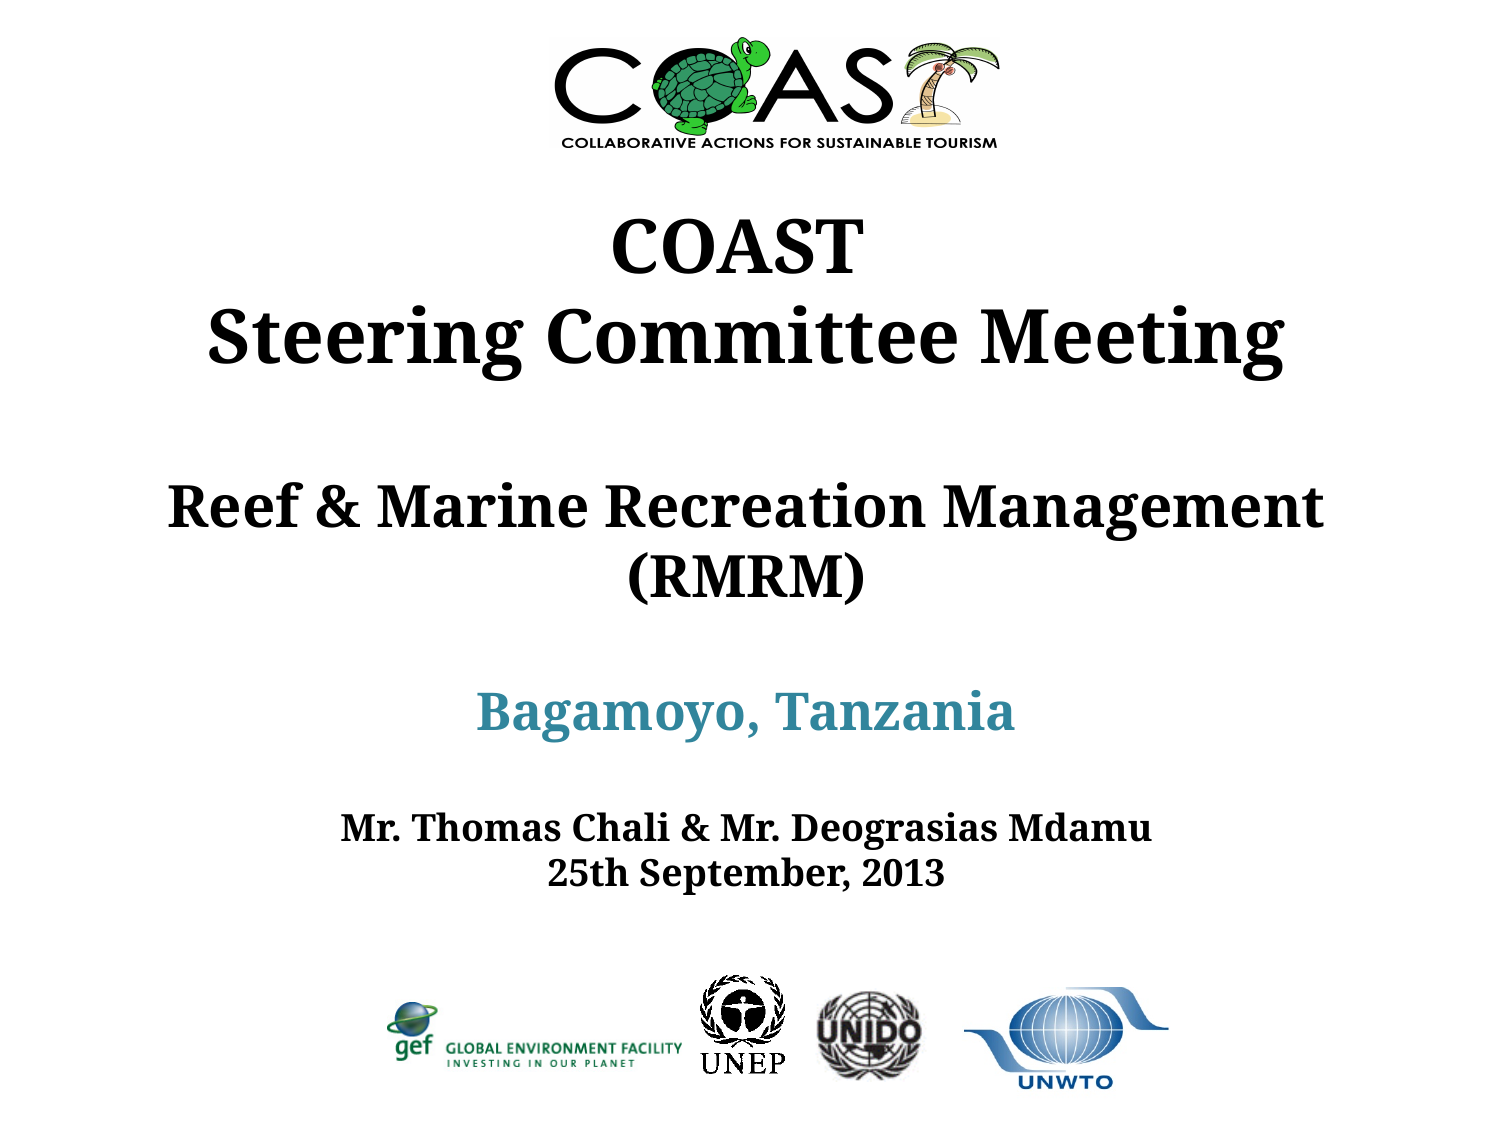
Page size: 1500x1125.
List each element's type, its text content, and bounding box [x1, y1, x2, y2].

picture [699, 974, 786, 1074]
picture [387, 999, 682, 1075]
picture [549, 37, 1000, 148]
picture [962, 987, 1172, 1107]
title COAST Steering Committee Meeting Reef & Marine Recreation Management (RMRM) Bagamoyo, Tanzania Mr. Thomas Chali & Mr. Deograsias Mdamu 25th September, 2013 [40, 212, 1454, 950]
picture [800, 987, 933, 1082]
